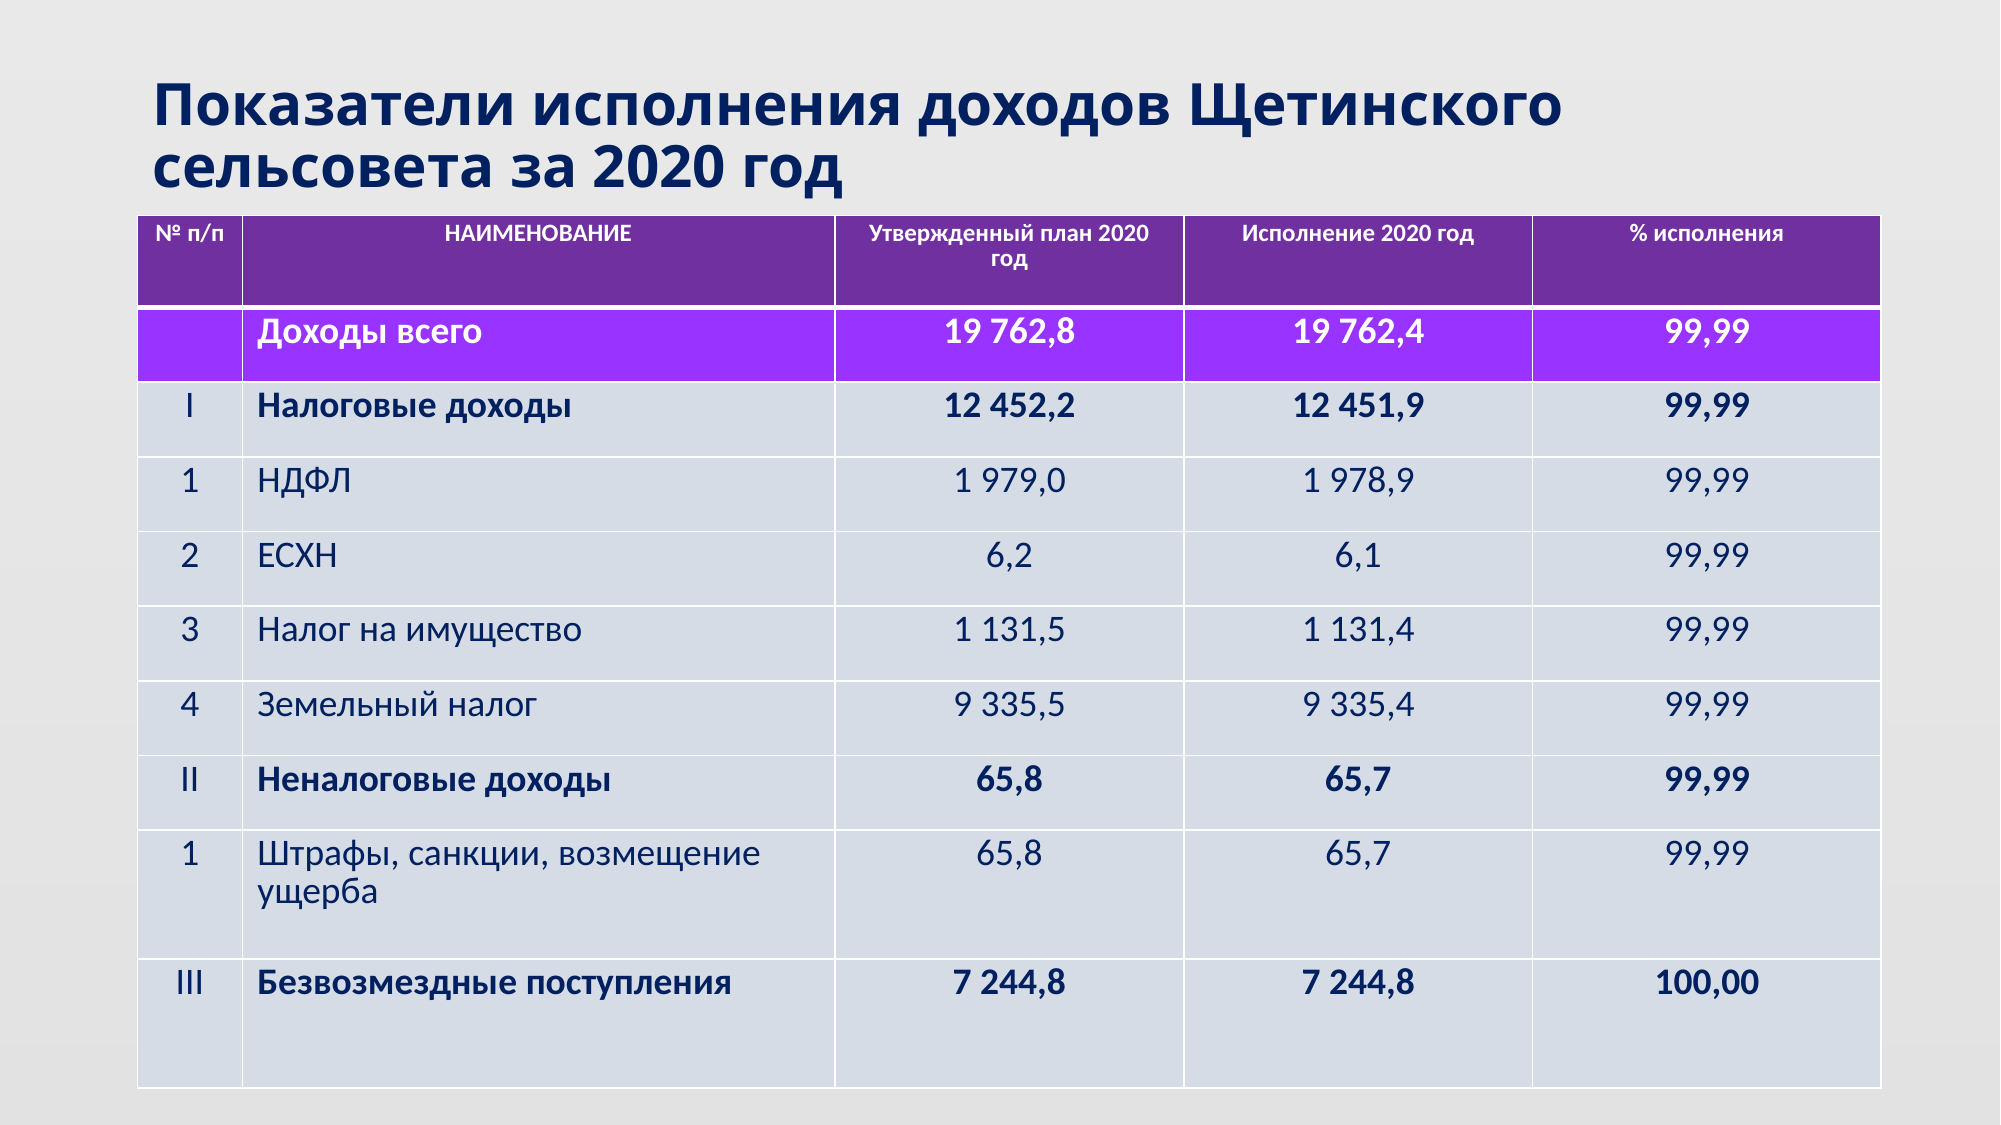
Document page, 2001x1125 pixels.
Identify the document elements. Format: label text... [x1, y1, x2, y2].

table_cell Налоговые доходы [243, 383, 834, 456]
table_header Утвержденный план 2020 год [836, 216, 1183, 305]
table_cell 1 979,0 [836, 458, 1183, 531]
table_cell НДФЛ [243, 458, 834, 531]
table_cell 4 [138, 682, 242, 755]
table_cell 99,99 [1533, 532, 1880, 605]
table_cell Неналоговые доходы [243, 756, 834, 829]
table_cell 1 978,9 [1185, 458, 1532, 531]
table_cell 1 [138, 831, 242, 958]
table_cell 65,8 [836, 756, 1183, 829]
table_cell 7 244,8 [836, 960, 1183, 1087]
table_cell 99,99 [1533, 383, 1880, 456]
table_cell 99,99 [1533, 607, 1880, 680]
table_cell Земельный налог [243, 682, 834, 755]
table_cell 1 131,5 [836, 607, 1183, 680]
table_cell 6,2 [836, 532, 1183, 605]
table_cell II [138, 756, 242, 829]
table_cell 1 131,4 [1185, 607, 1532, 680]
table_cell 12 451,9 [1185, 383, 1532, 456]
table_cell Налог на имущество [243, 607, 834, 680]
table_cell 99,99 [1533, 310, 1880, 381]
table_cell 65,7 [1185, 831, 1532, 958]
table_cell 7 244,8 [1185, 960, 1532, 1087]
table_cell Доходы всего [243, 310, 834, 381]
table_cell 99,99 [1533, 756, 1880, 829]
table_cell 12 452,2 [836, 383, 1183, 456]
table_cell 9 335,4 [1185, 682, 1532, 755]
table_cell ЕСХН [243, 532, 834, 605]
title Показатели исполнения доходов Щетинского сельсовета за 2020 год [137, 59, 1882, 215]
table_cell 100,00 [1533, 960, 1880, 1087]
table_cell 99,99 [1533, 458, 1880, 531]
table_cell III [138, 960, 242, 1087]
table_cell 99,99 [1533, 682, 1880, 755]
table_cell 65,7 [1185, 756, 1532, 829]
table_cell 99,99 [1533, 831, 1880, 958]
table_cell 6,1 [1185, 532, 1532, 605]
table_cell 9 335,5 [836, 682, 1183, 755]
table_cell 19 762,4 [1185, 310, 1532, 381]
table_header % исполнения [1533, 216, 1880, 305]
table_cell 65,8 [836, 831, 1183, 958]
table_cell I [138, 383, 242, 456]
table_cell Безвозмездные поступления [243, 960, 834, 1087]
table_header Исполнение 2020 год [1185, 216, 1532, 305]
table_header № п/п [138, 216, 242, 305]
table_cell 19 762,8 [836, 310, 1183, 381]
table_header НАИМЕНОВАНИЕ [243, 216, 834, 305]
table_cell [138, 310, 242, 381]
table_cell 3 [138, 607, 242, 680]
table_cell Штрафы, санкции, возмещение ущерба [243, 831, 834, 958]
table_cell 1 [138, 458, 242, 531]
table_cell 2 [138, 532, 242, 605]
